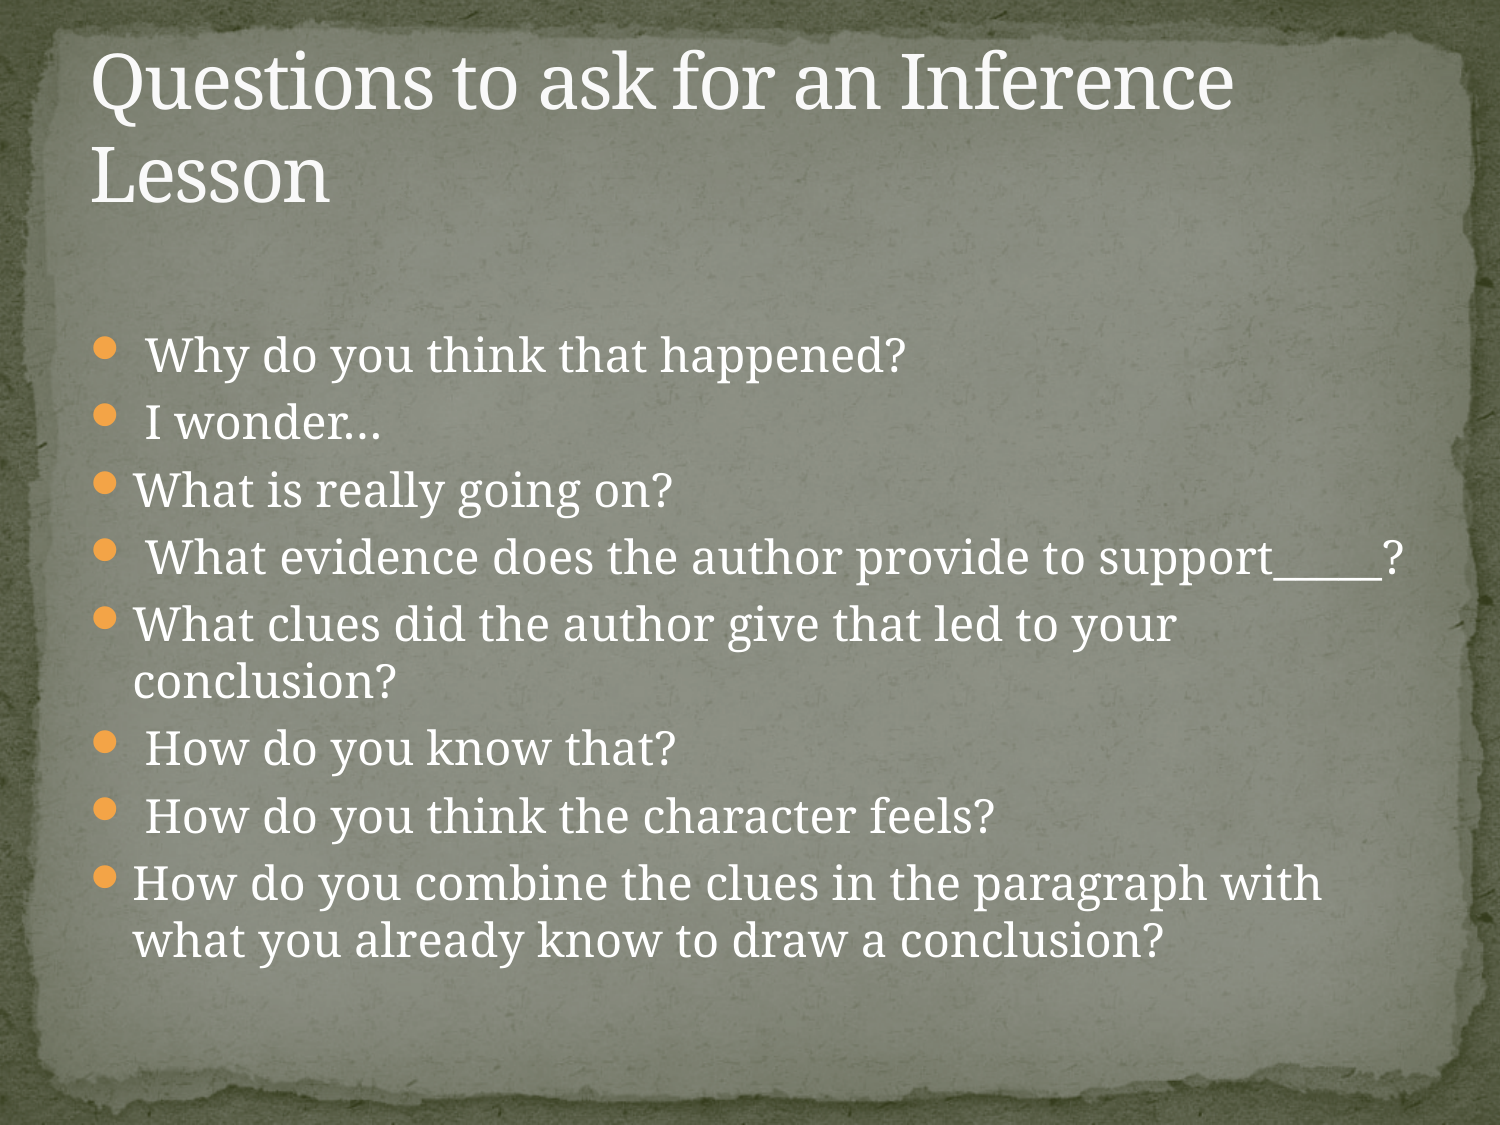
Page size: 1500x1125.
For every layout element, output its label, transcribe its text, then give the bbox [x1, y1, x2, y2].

title Questions to ask for an Inference Lesson [74, 24, 1425, 225]
list Why do you think that happened? I wonder… What is really going on? What evidence does the author provide to support_____? What clues did the author give that led to your conclusion? How do you know that? How do you think the character feels? How do you combine the clues in the paragraph with what you already know to draw a conclusion? [74, 249, 1426, 1001]
